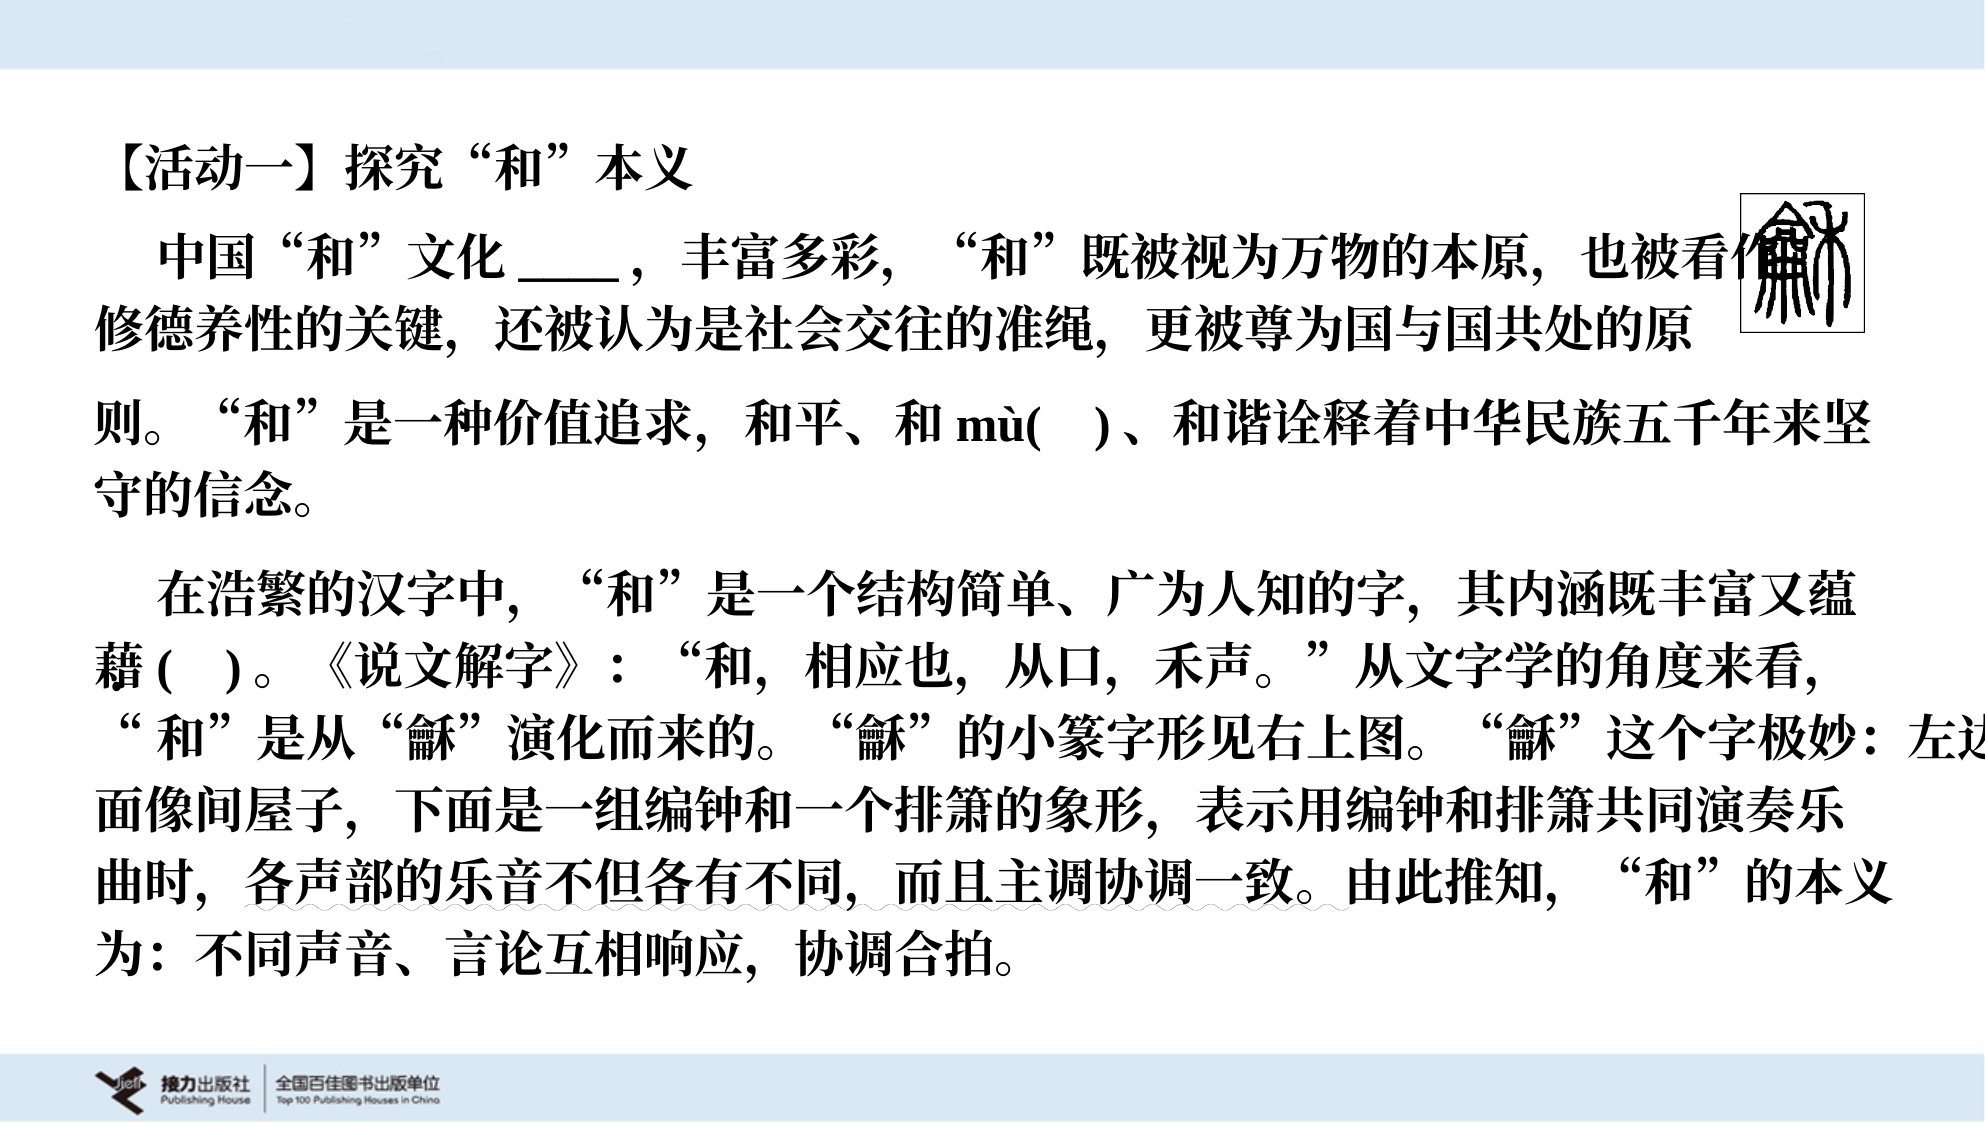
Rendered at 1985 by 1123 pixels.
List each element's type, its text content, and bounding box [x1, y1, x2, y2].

text_box [112, 681, 121, 692]
picture [0, 0, 1985, 1122]
text_box 则。“和”是一种价值追求，和平、和mù( )、和谐诠释着中华民族五千年来坚 守的信念。 [93, 379, 1891, 531]
text_box 中国“和”文化____，丰富多彩，“和”既被视为万物的本原，也被看作 修德养性的关键，还被认为是社会交往的准绳，更被尊为国与国共处的原 [94, 213, 1745, 365]
text_box 【活动一】探究“和”本义 [94, 124, 1745, 198]
text_box 在浩繁的汉字中，“和”是一个结构简单、广为人知的字，其内涵既丰富又蕴 藉( )。《说文解字》：“和，相应也，从口，禾声。”从文字学的角度来看， “和”是从“龢”演化而来的。“龢”的小篆字形见右上图。“龢”这个字极妙：左边上 面像间屋子，下面是一组编钟和一个排箫的象形，表示用编钟和排箫共同演奏乐 曲时，各声部的乐音不但各有不同，而且主调协调一致。由此推知，“和”的本义 为：不同声音、言论互相响应，协调合拍。 [94, 550, 1892, 1005]
